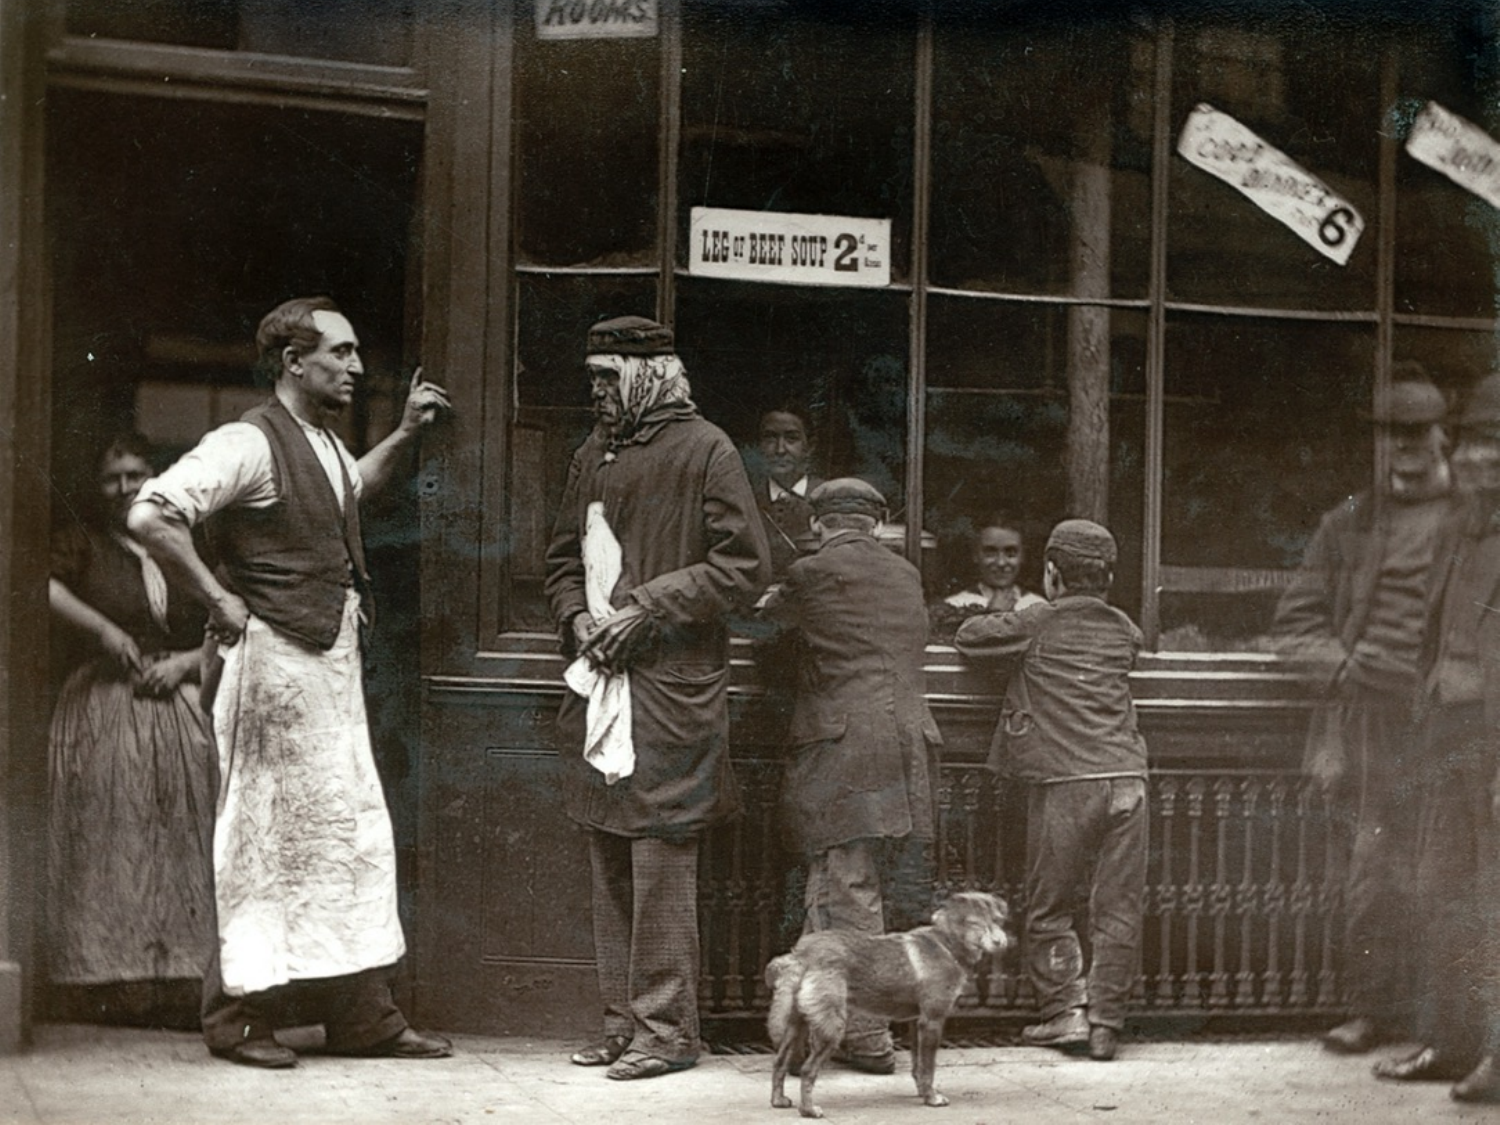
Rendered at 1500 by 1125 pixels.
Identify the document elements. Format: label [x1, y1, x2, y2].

list [0, 0, 1500, 1125]
